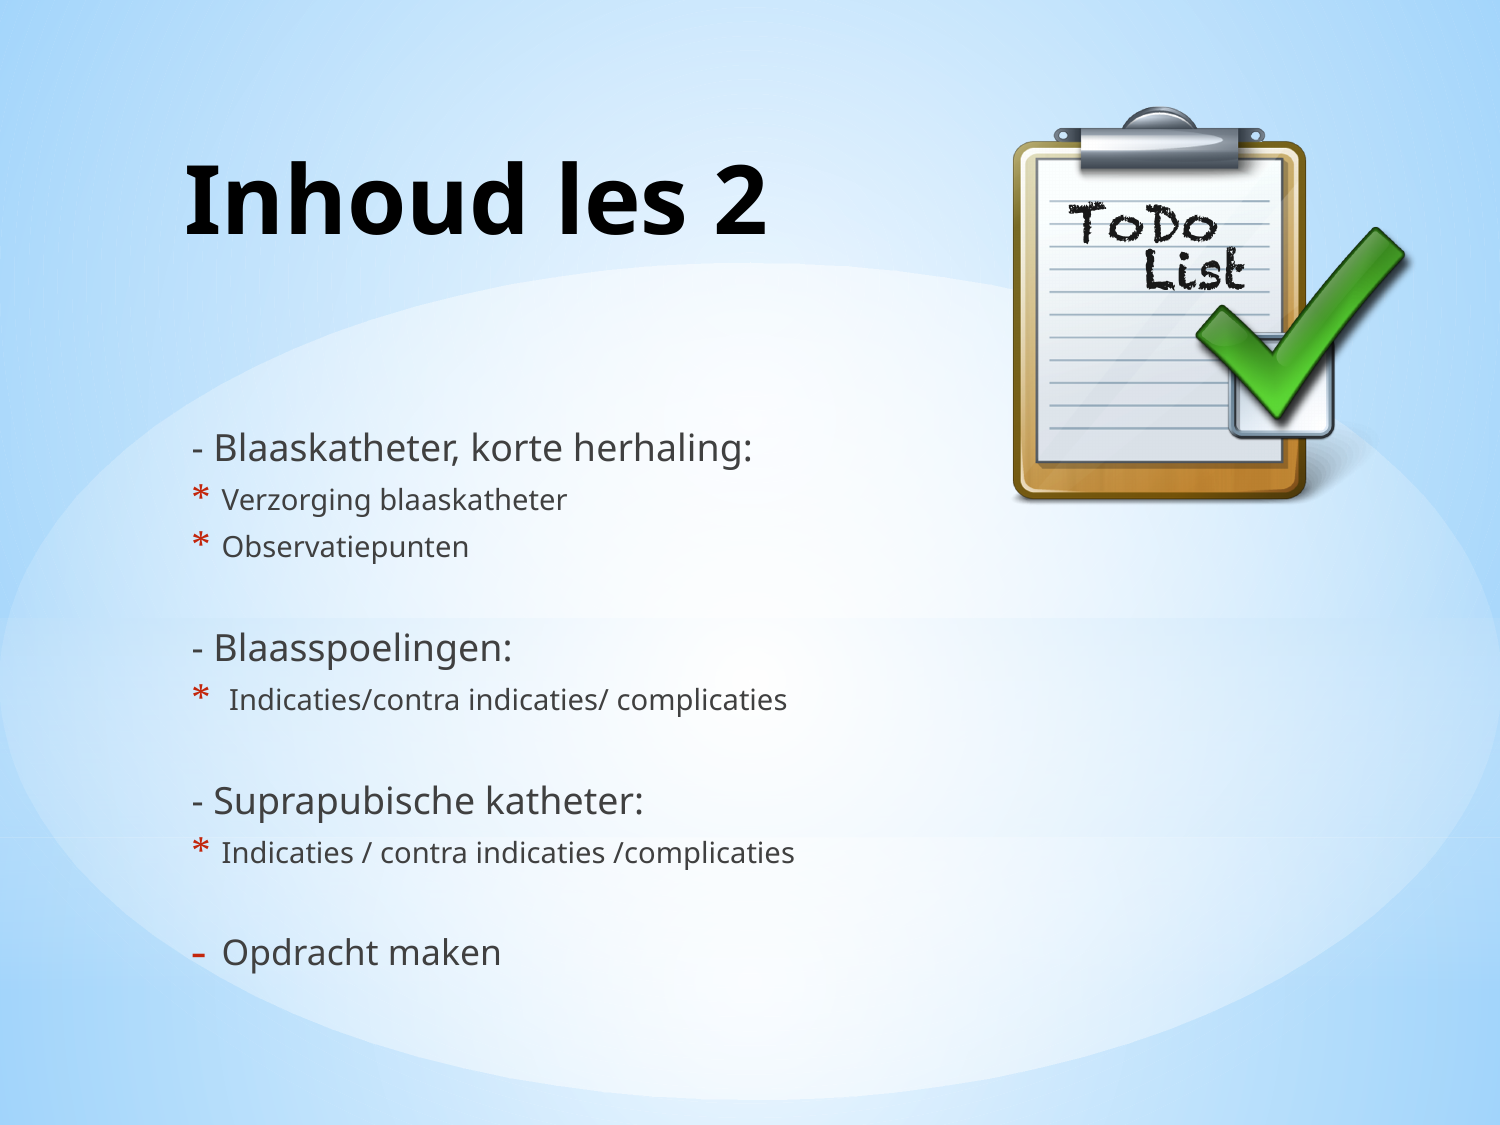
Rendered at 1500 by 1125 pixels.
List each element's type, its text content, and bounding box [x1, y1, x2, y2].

picture [976, 87, 1422, 533]
list - Blaaskatheter, korte herhaling: Verzorging blaaskatheter Observatiepunten - Blaasspoelingen: Indicaties/contra indicaties/ complicaties - Suprapubische katheter: Indicaties / contra indicaties /complicaties Opdracht maken [169, 357, 1220, 982]
title Inhoud les 2 [169, 131, 970, 319]
